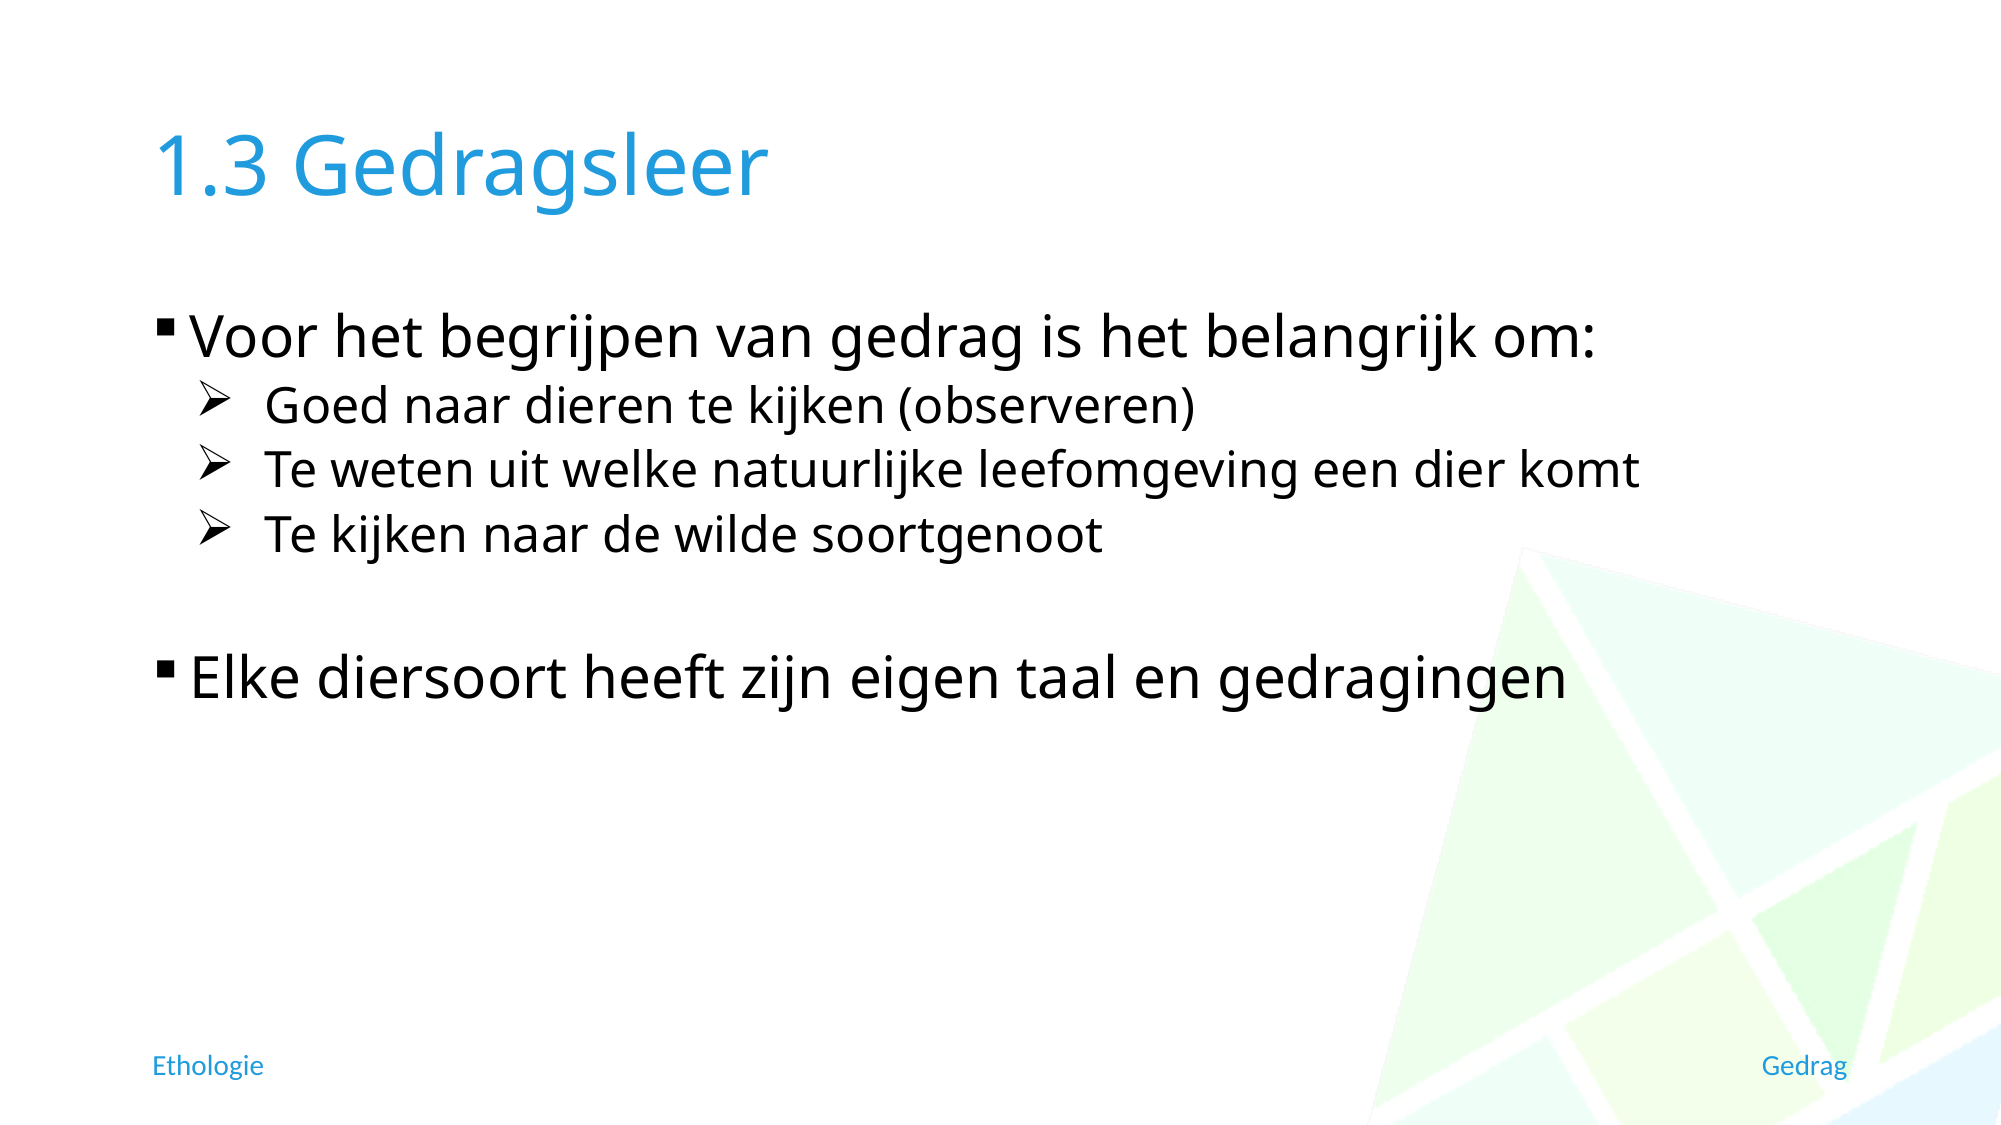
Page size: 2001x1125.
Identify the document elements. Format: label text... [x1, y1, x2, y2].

list Gedrag [1412, 1042, 1863, 1103]
list Voor het begrijpen van gedrag is het belangrijk om: Goed naar dieren te kijken (observeren) Te weten uit welke natuurlijke leefomgeving een dier komt Te kijken naar de wilde soortgenoot Elke diersoort heeft zijn eigen taal en gedragingen [137, 299, 1863, 1014]
list Ethologie [137, 1042, 588, 1103]
title 1.3 Gedragsleer [137, 59, 1863, 278]
